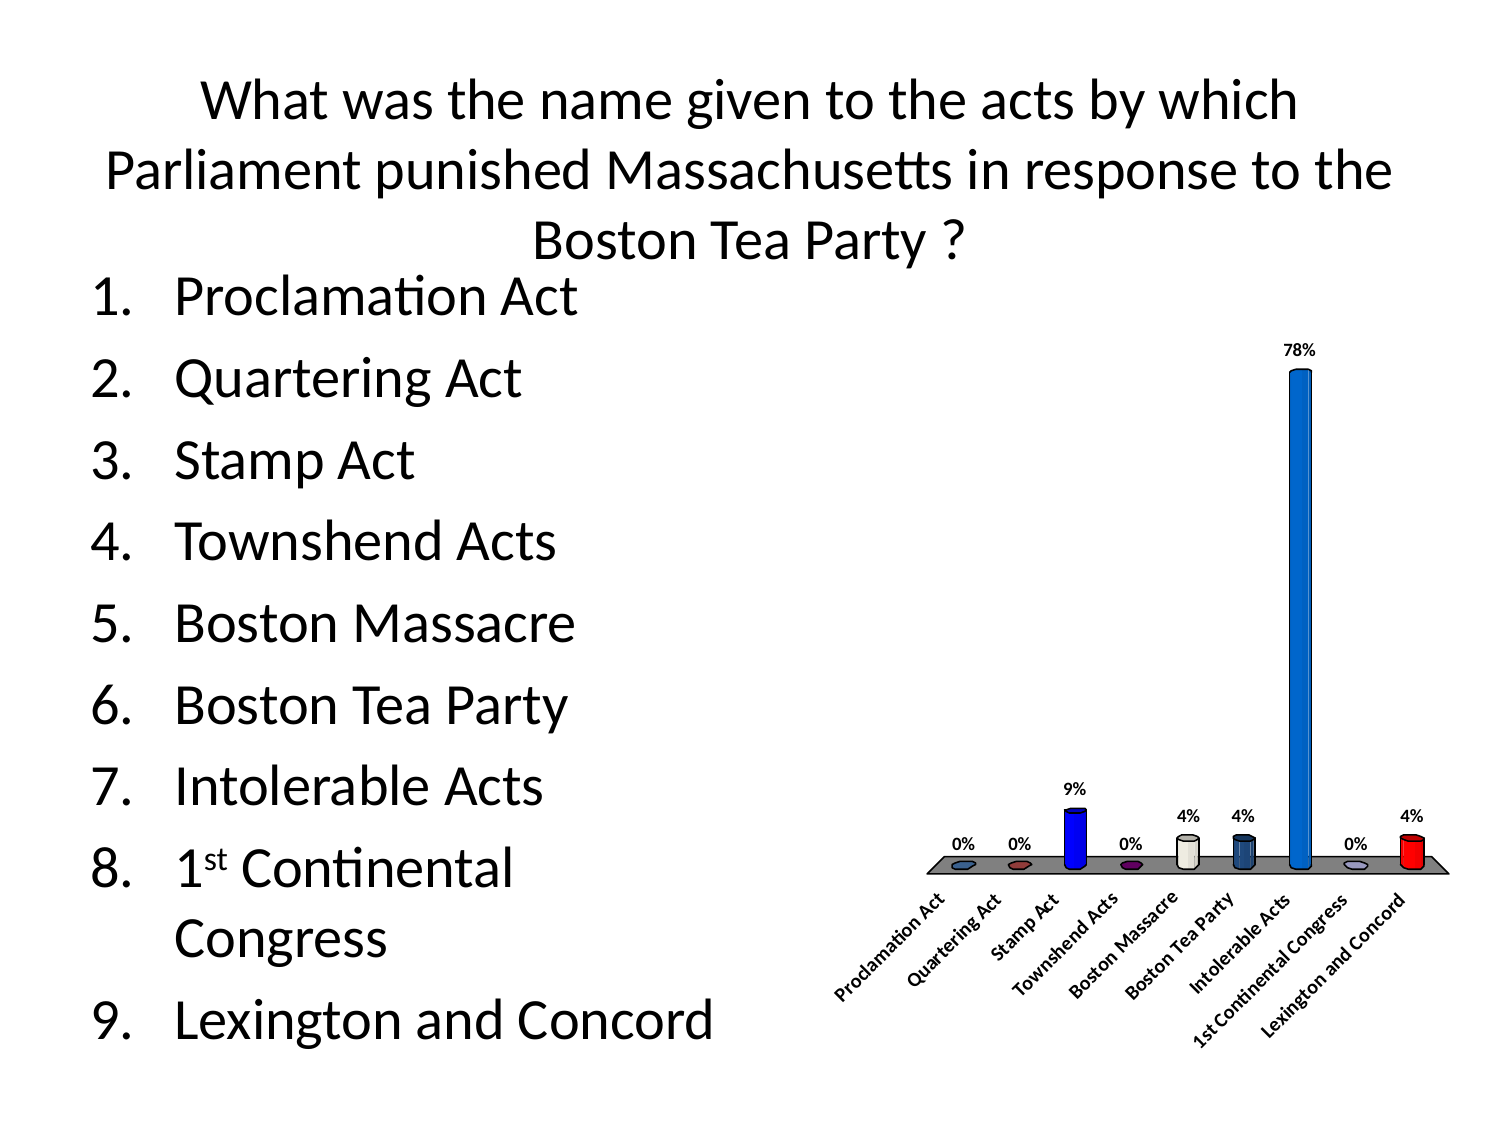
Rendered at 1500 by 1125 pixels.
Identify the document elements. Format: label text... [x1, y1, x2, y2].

list Proclamation Act Quartering Act Stamp Act Townshend Acts Boston Massacre Boston Tea Party Intolerable Acts 1st Continental Congress Lexington and Concord [75, 249, 750, 1075]
title What was the name given to the acts by which Parliament punished Massachusetts in response to the Boston Tea Party ? [75, 45, 1425, 269]
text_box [739, 270, 1490, 1115]
